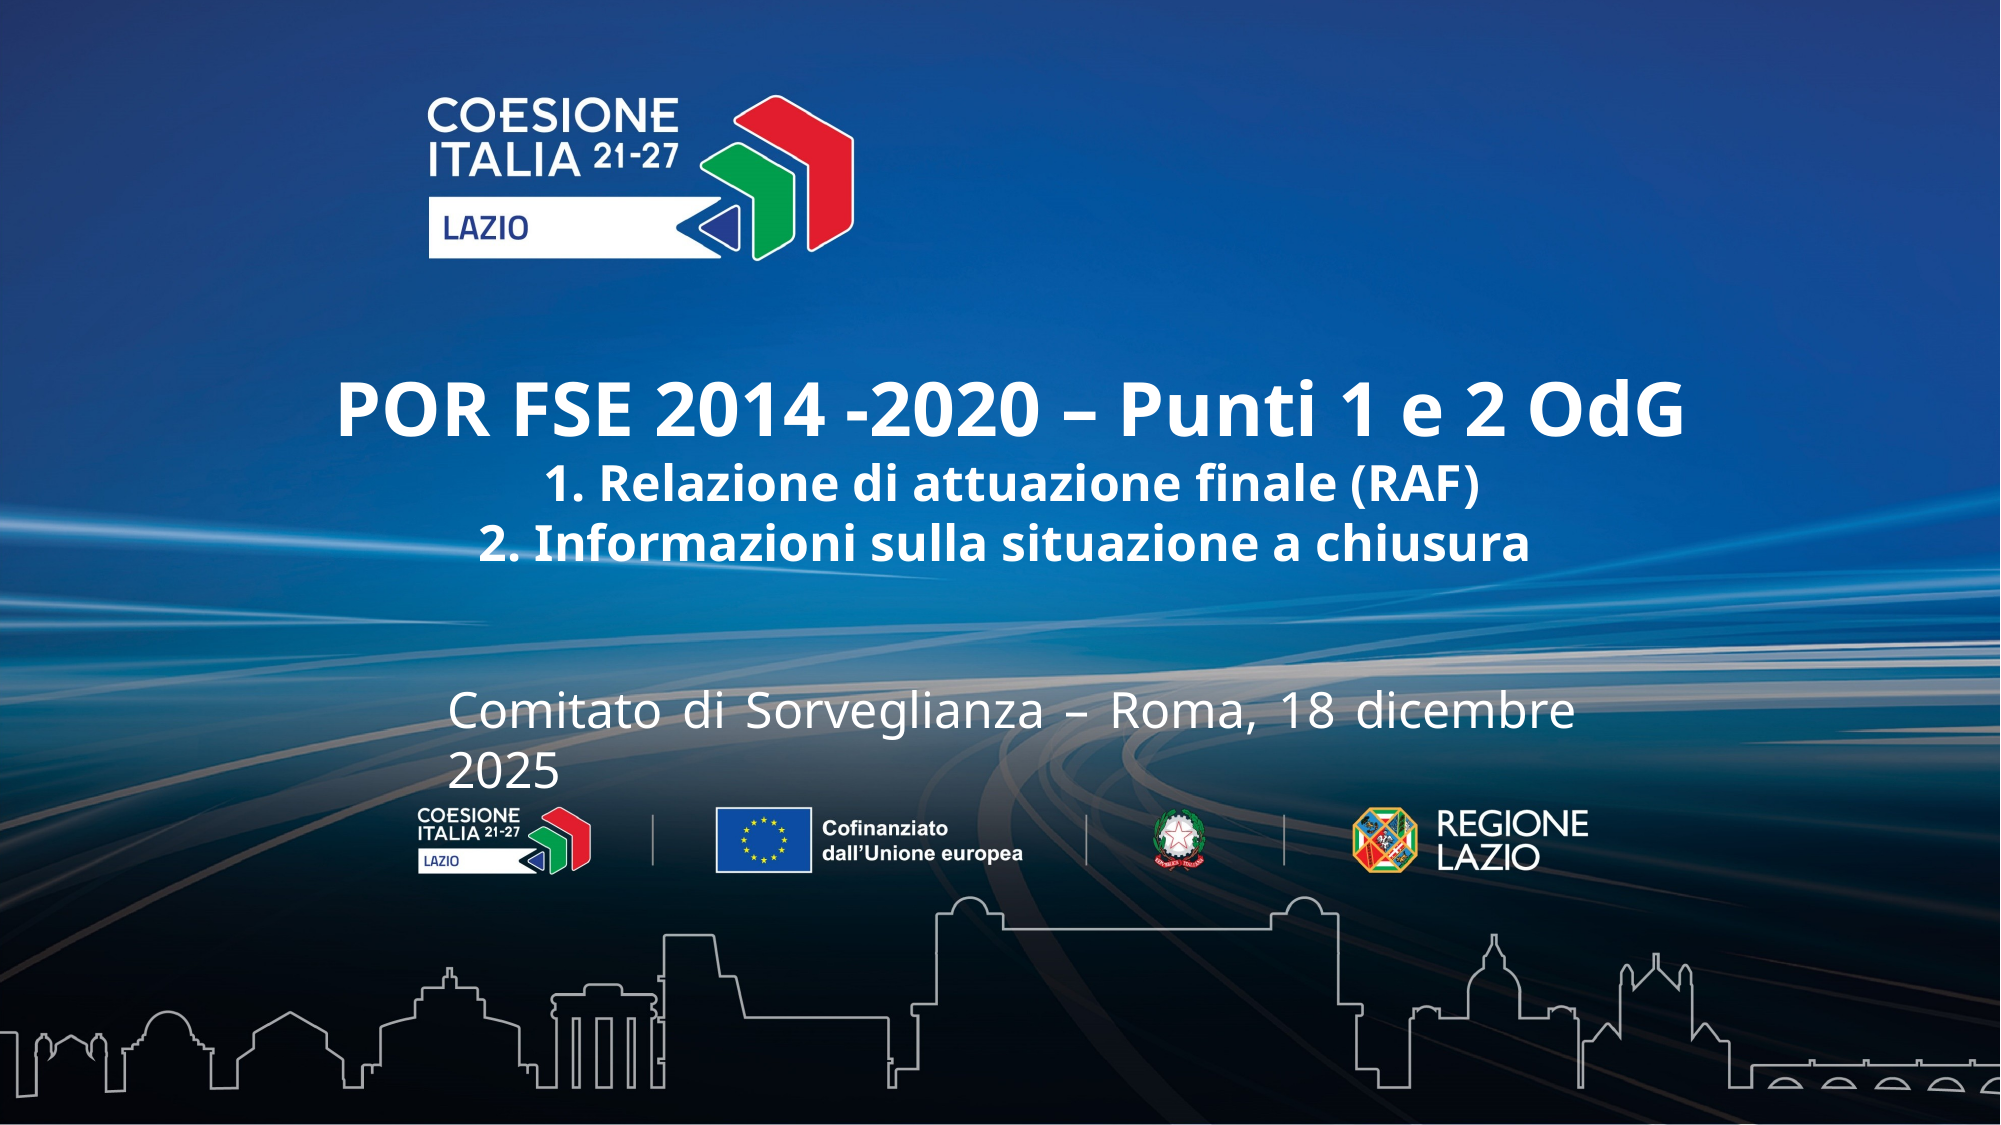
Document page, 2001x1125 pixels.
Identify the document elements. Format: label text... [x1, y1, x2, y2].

picture [0, 0, 2000, 713]
text_box Comitato di Sorveglianza – Roma, 18 dicembre 2025 [432, 550, 1592, 806]
picture [0, 651, 2000, 1125]
picture [1592, 725, 2000, 777]
text_box POR FSE 2014 -2020 – Punti 1 e 2 OdG 1. Relazione di attuazione finale (RAF) 2. Informazioni sulla situazione a chiusura [124, 354, 1900, 640]
picture [136, 640, 148, 646]
